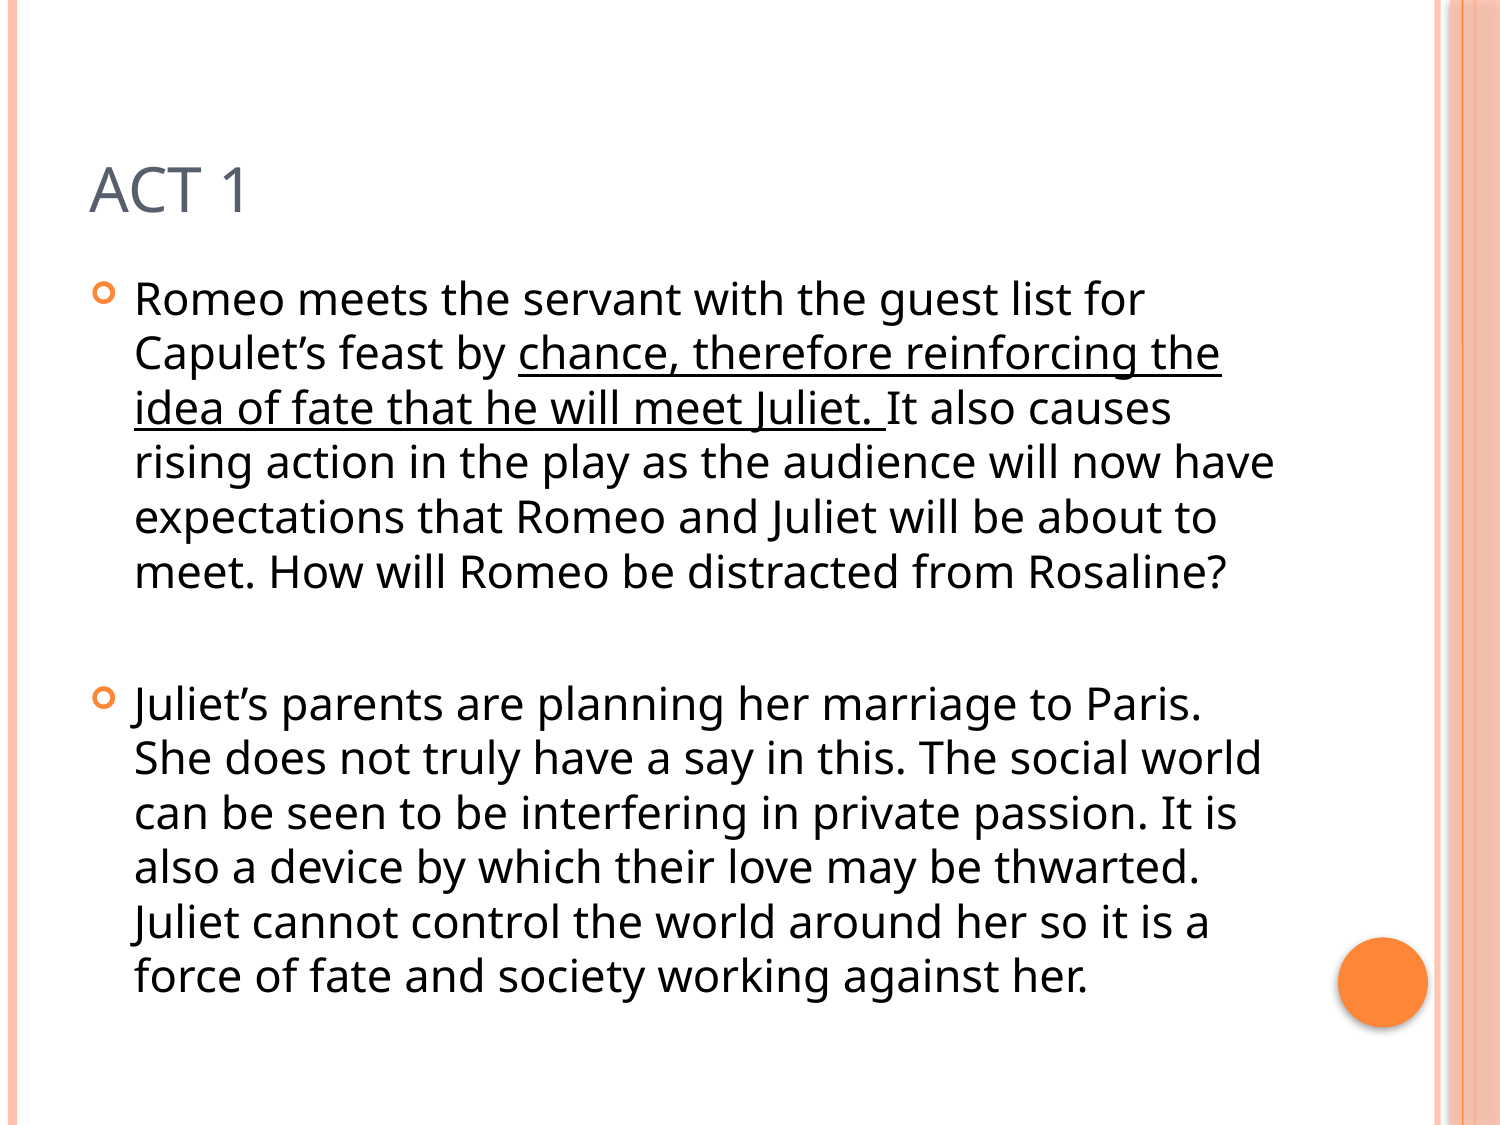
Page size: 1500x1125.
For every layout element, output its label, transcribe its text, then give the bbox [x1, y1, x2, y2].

list Romeo meets the servant with the guest list for Capulet’s feast by chance, therefore reinforcing the idea of fate that he will meet Juliet. It also causes rising action in the play as the audience will now have expectations that Romeo and Juliet will be about to meet. How will Romeo be distracted from Rosaline? Juliet’s parents are planning her marriage to Paris. She does not truly have a say in this. The social world can be seen to be interfering in private passion. It is also a device by which their love may be thwarted. Juliet cannot control the world around her so it is a force of fate and society working against her. [75, 262, 1300, 1062]
title Act 1 [75, 45, 1300, 233]
